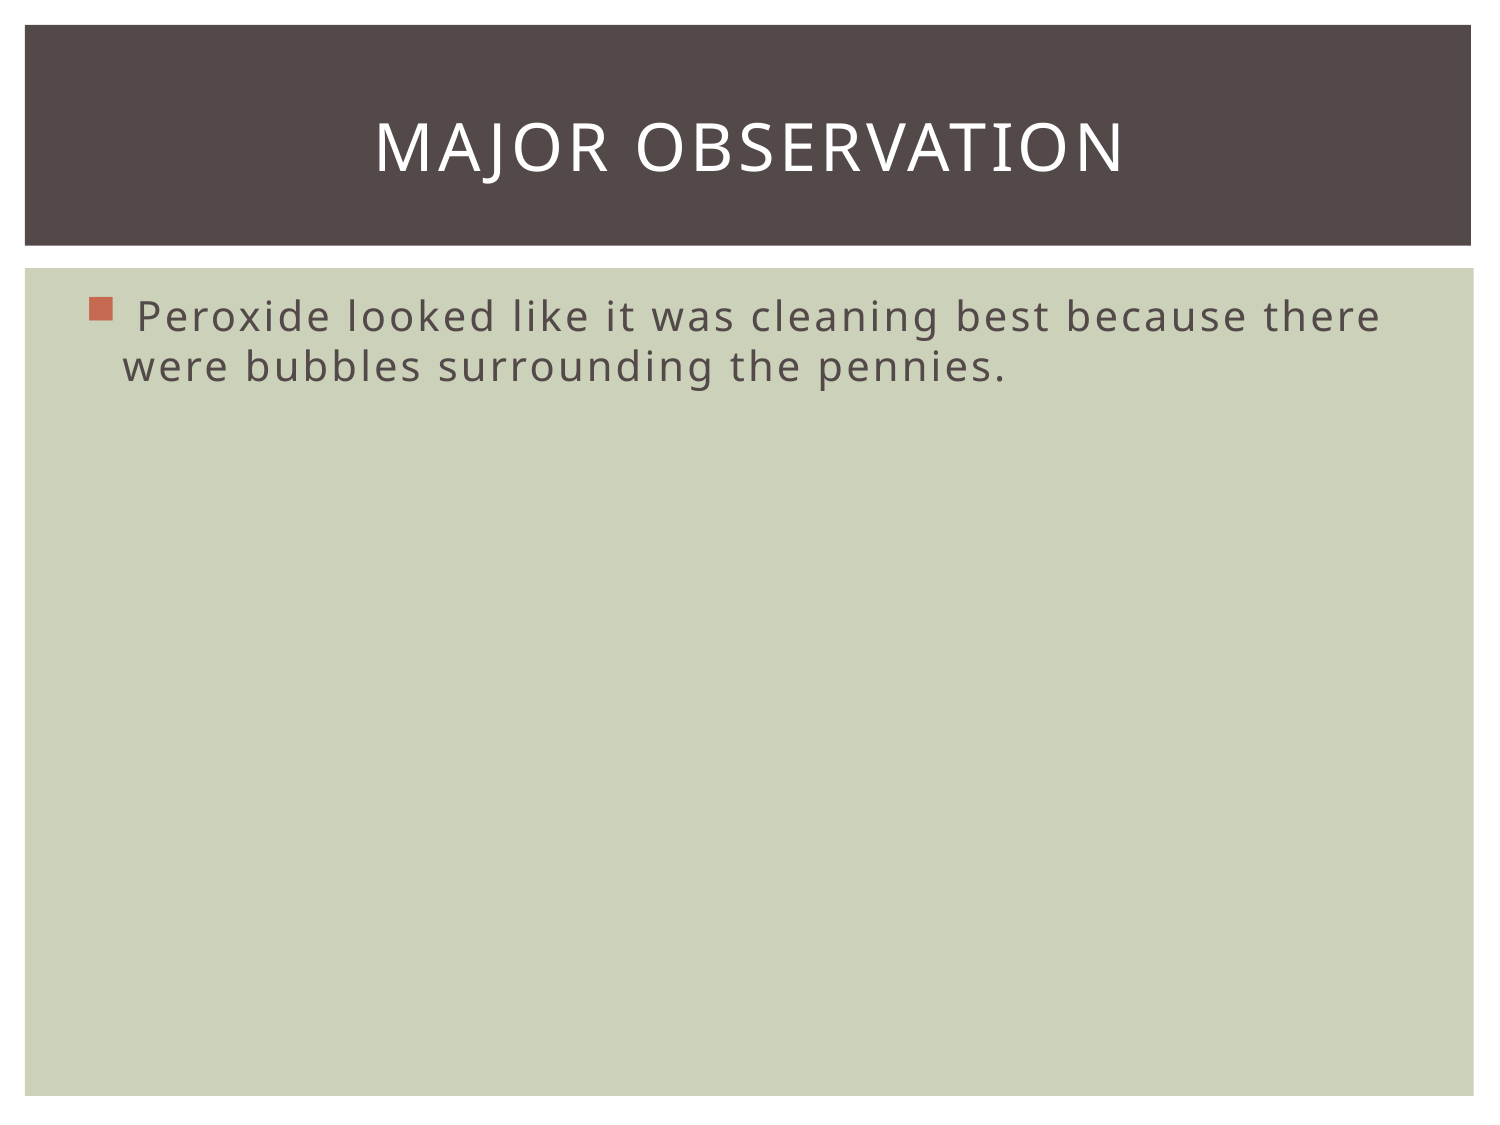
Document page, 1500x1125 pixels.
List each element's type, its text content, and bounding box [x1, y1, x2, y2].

list Peroxide looked like it was cleaning best because there were bubbles surrounding the pennies. [62, 281, 1442, 1005]
title Major observation [62, 58, 1438, 232]
